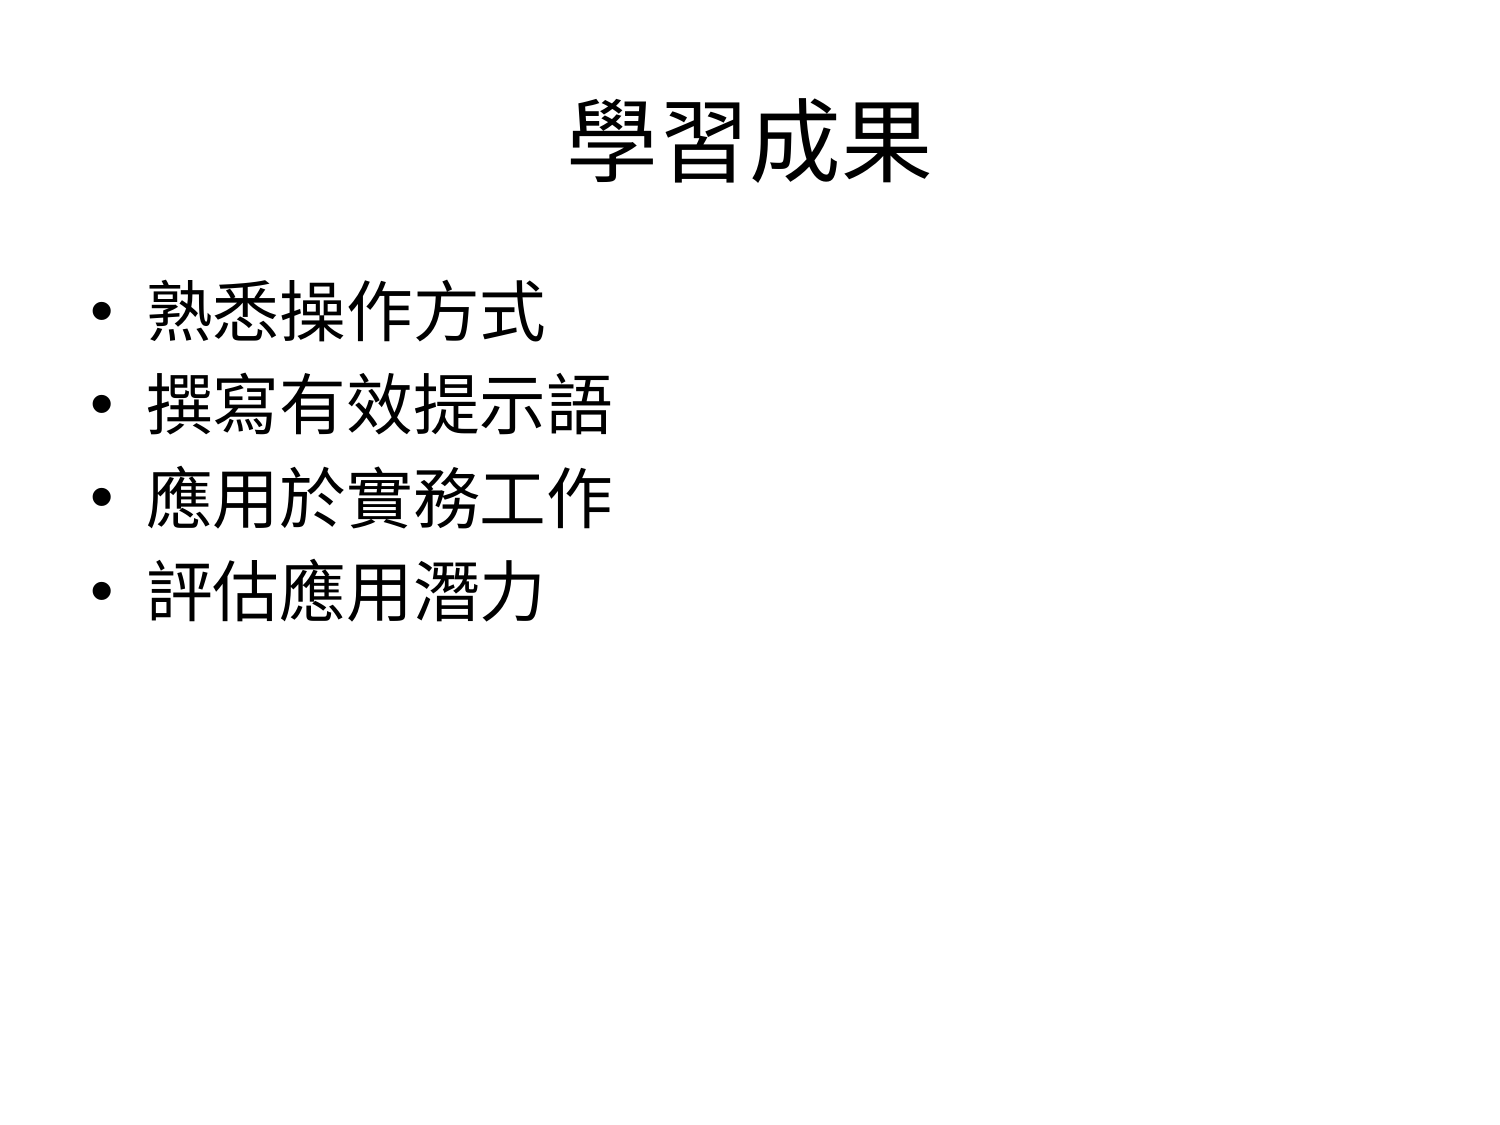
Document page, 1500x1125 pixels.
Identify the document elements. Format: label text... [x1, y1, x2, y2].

list 熟悉操作方式 撰寫有效提示語 應用於實務工作 評估應用潛力 [75, 262, 1425, 1005]
title 學習成果 [75, 45, 1425, 233]
